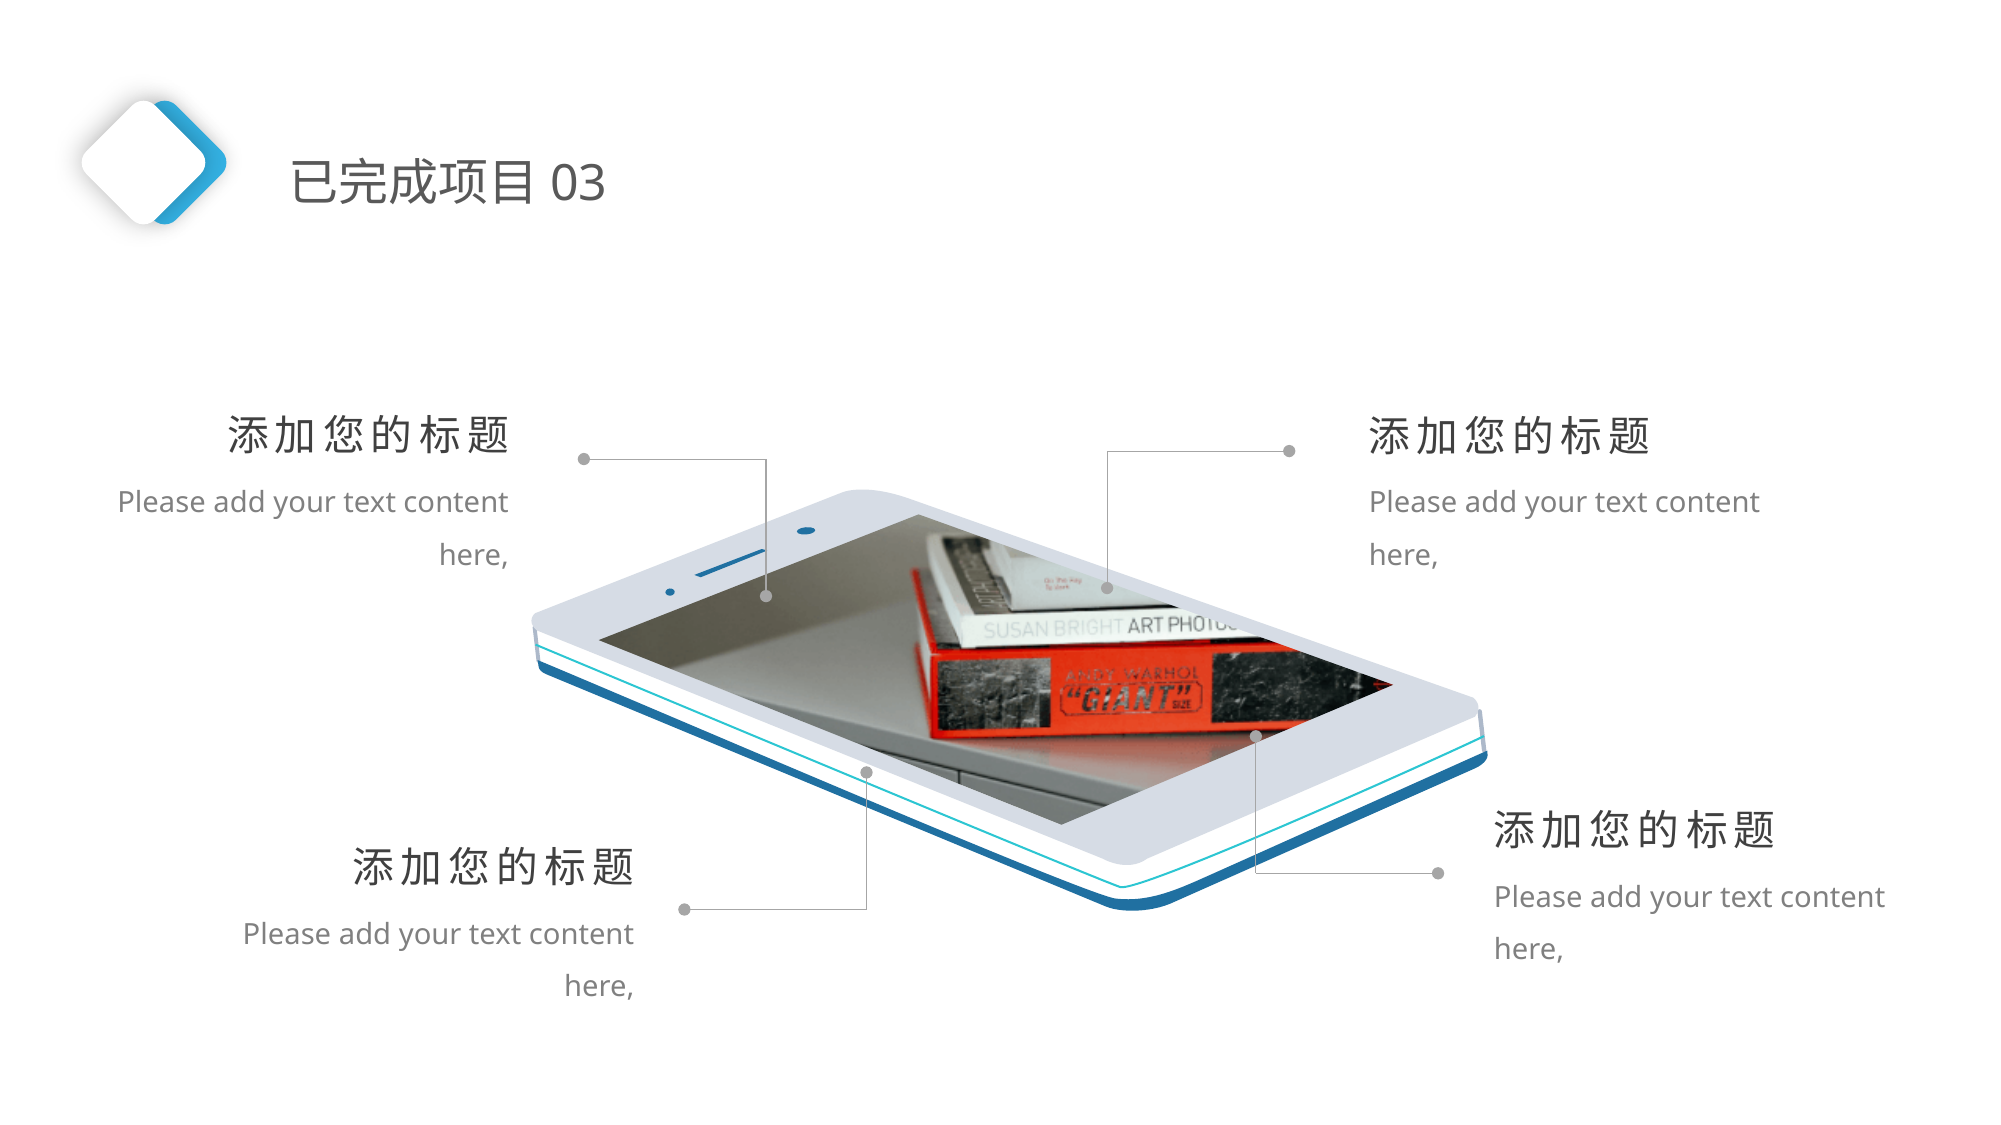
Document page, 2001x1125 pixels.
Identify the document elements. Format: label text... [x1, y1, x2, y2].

text_box 已完成项目03 [273, 113, 828, 219]
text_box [1255, 736, 1438, 874]
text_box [684, 772, 867, 910]
text_box [215, 142, 228, 183]
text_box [194, 808, 650, 953]
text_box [1107, 451, 1290, 589]
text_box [1479, 771, 1934, 916]
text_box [68, 376, 524, 522]
text_box [80, 99, 207, 226]
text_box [583, 459, 766, 597]
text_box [539, 477, 1482, 921]
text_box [1353, 377, 1809, 522]
